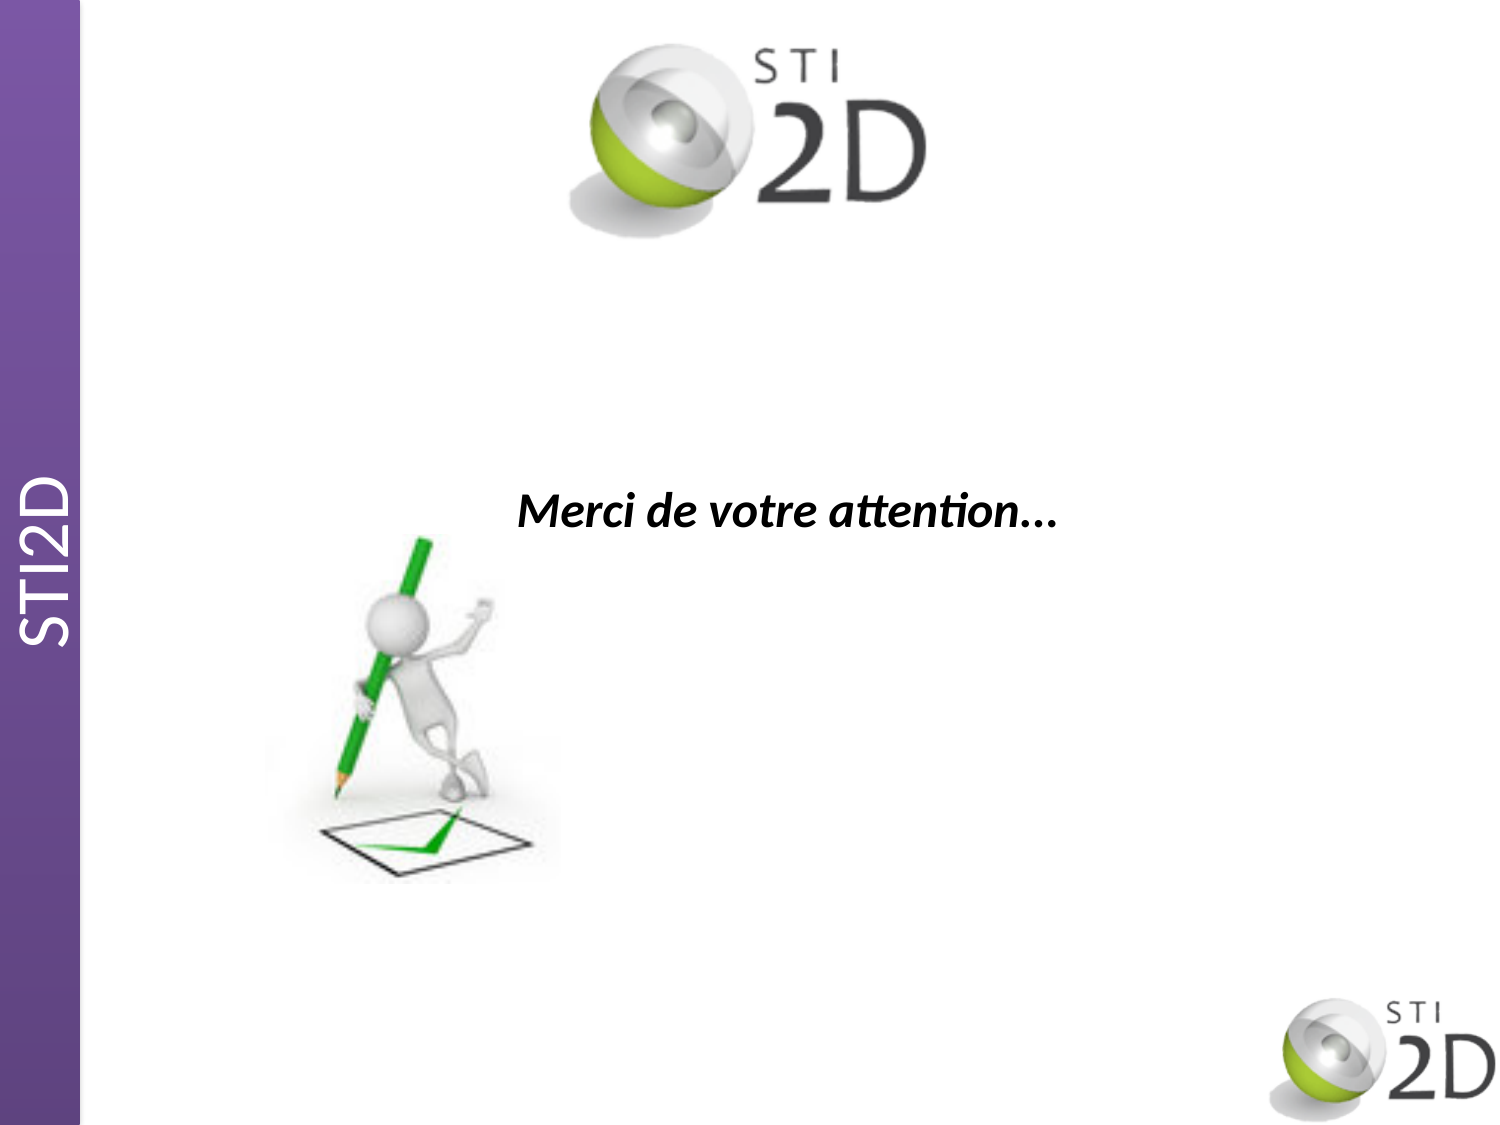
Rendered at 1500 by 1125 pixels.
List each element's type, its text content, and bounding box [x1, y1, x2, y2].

text_box Merci de votre attention... [501, 470, 1120, 545]
text_box STI2D [0, 0, 80, 1125]
picture [1263, 995, 1499, 1125]
picture [265, 534, 562, 884]
picture [560, 38, 932, 245]
